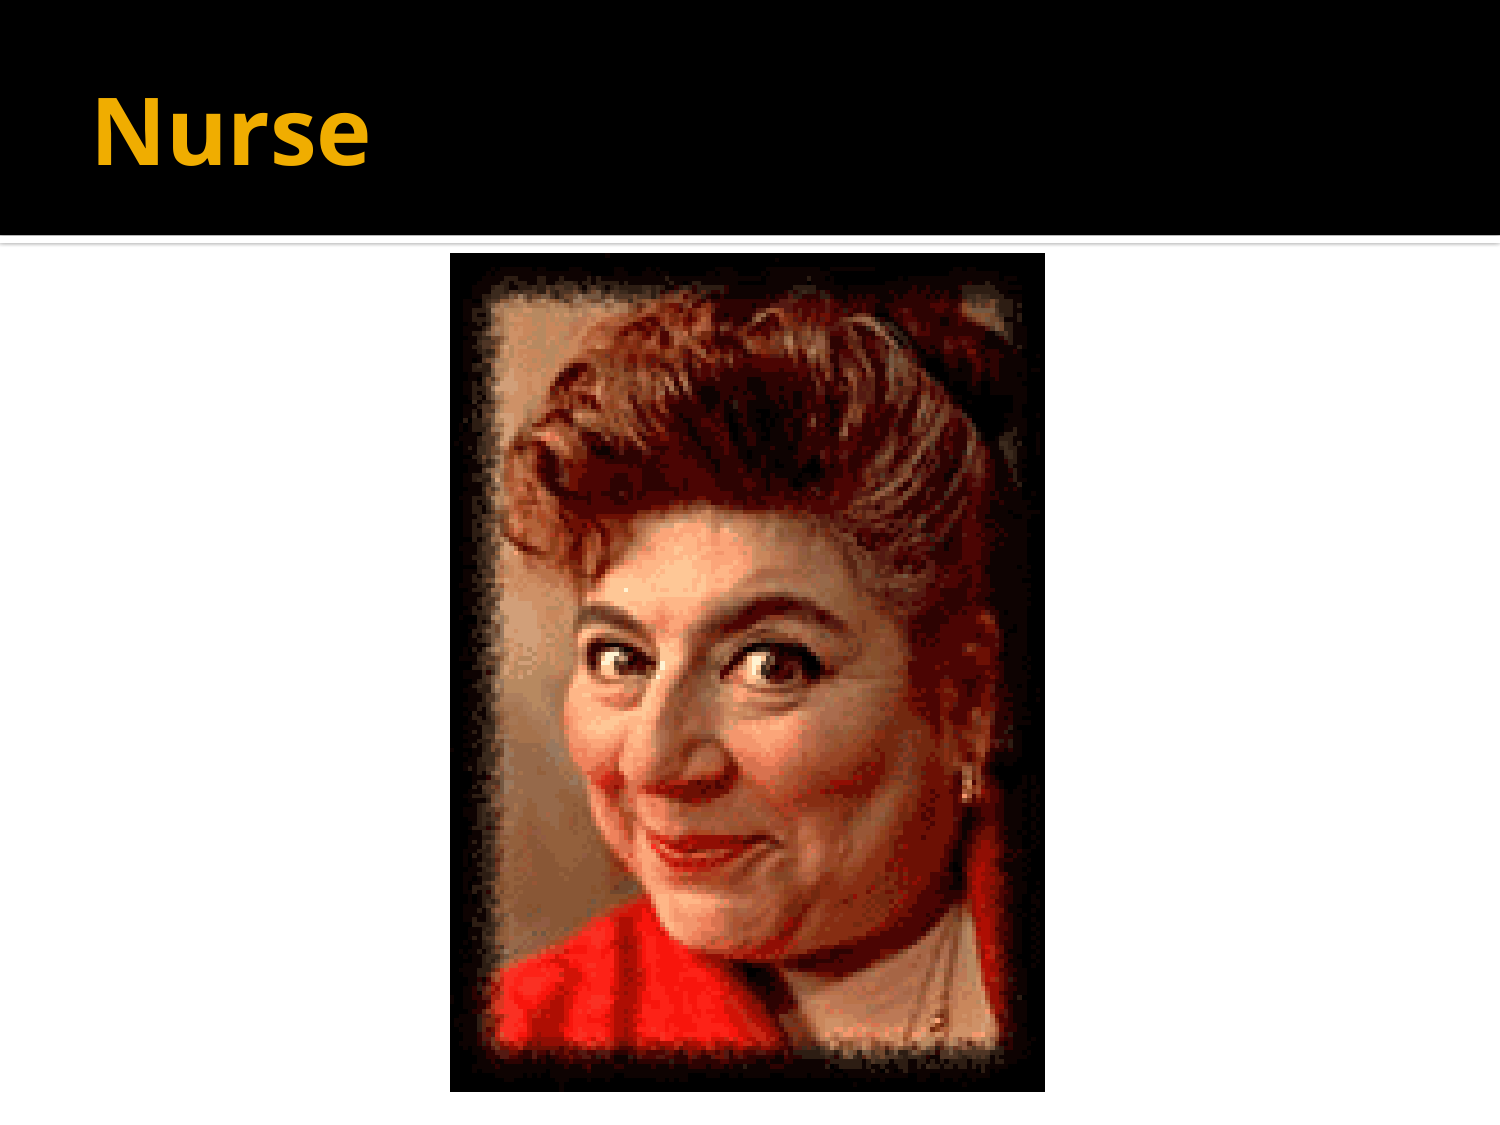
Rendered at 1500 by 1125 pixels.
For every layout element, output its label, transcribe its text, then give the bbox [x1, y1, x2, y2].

title Nurse [75, 25, 1425, 231]
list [449, 249, 1050, 1092]
